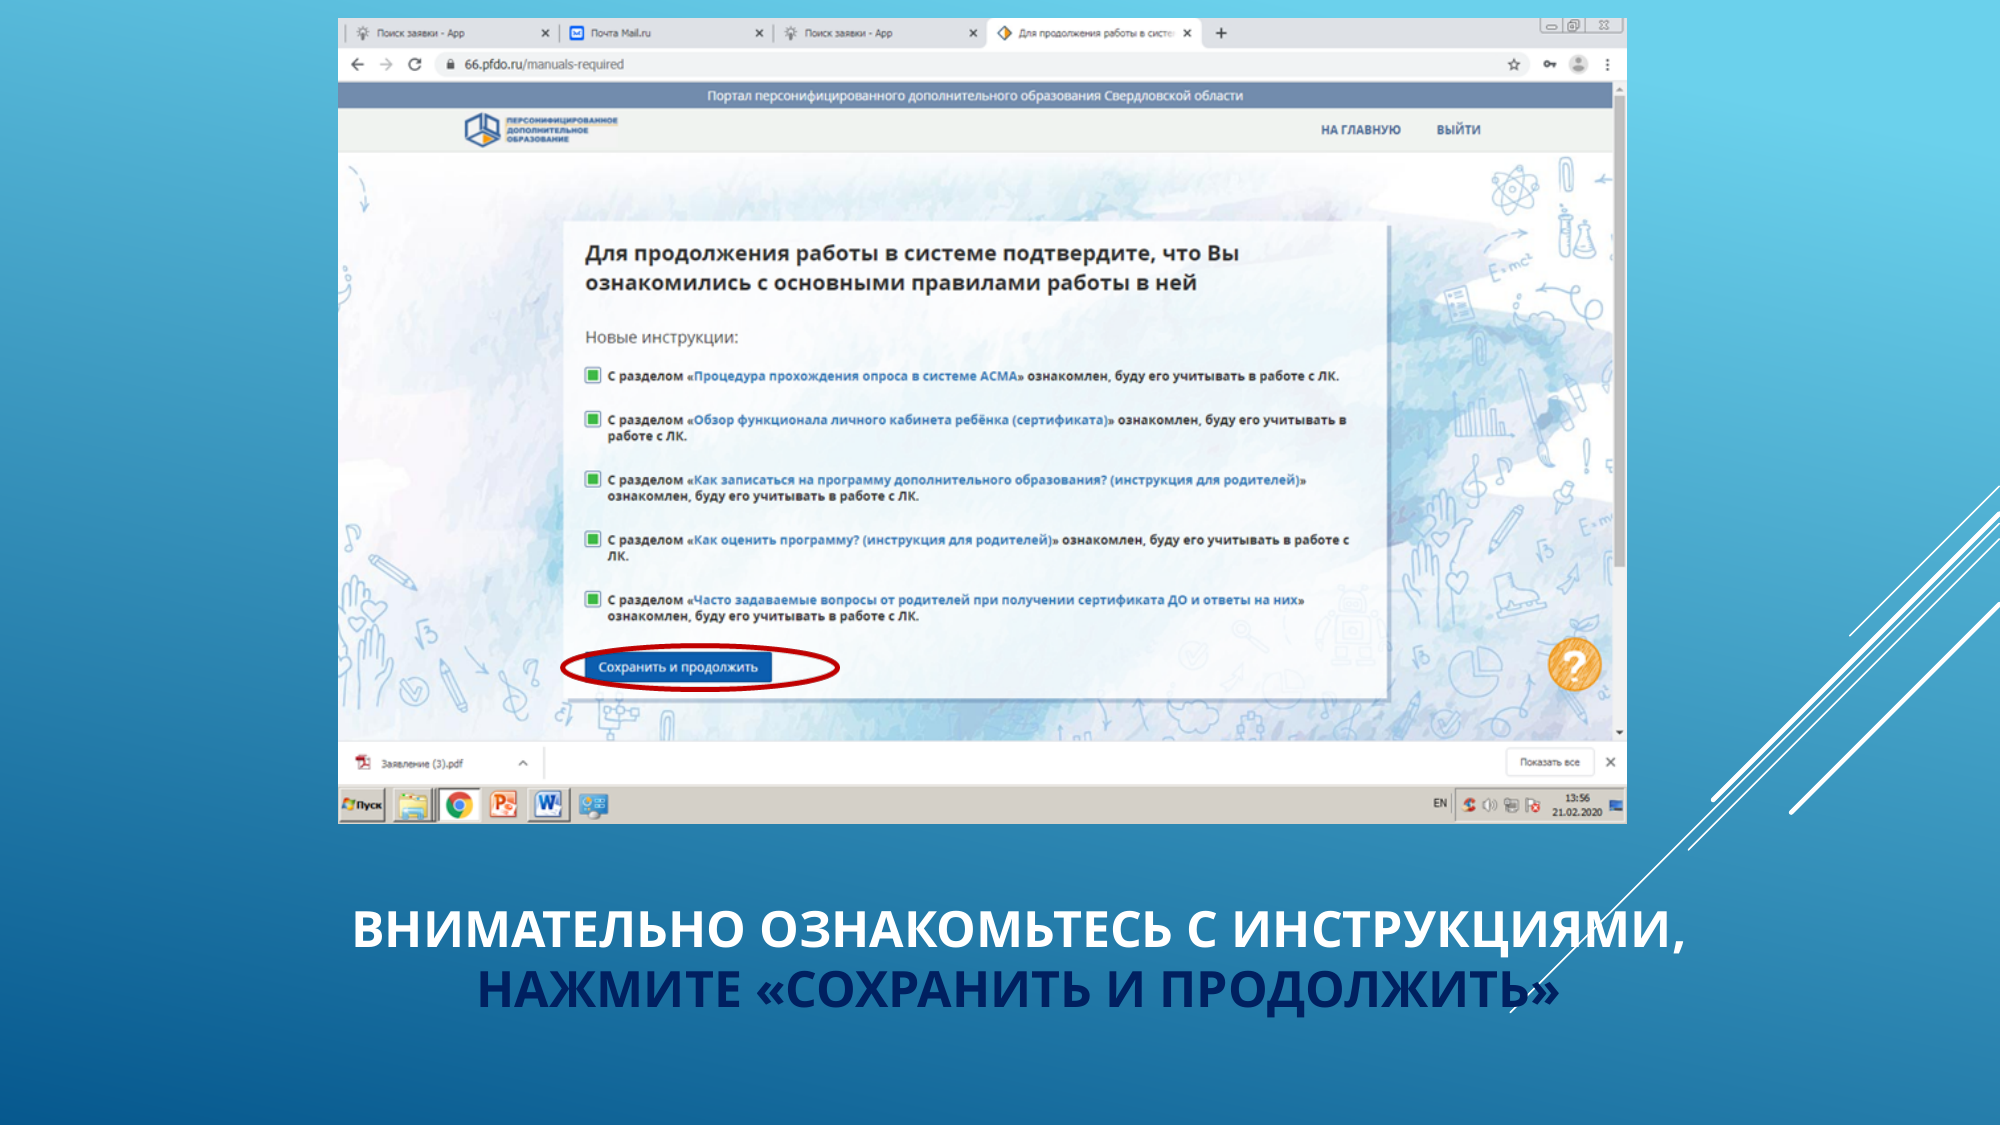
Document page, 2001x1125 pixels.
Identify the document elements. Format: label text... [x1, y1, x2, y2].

picture [560, 643, 840, 692]
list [337, 18, 1627, 825]
title внимательно ознакомьтесь с инструкциями, нажмите «сохранить и продолжить» [86, 833, 1953, 1081]
